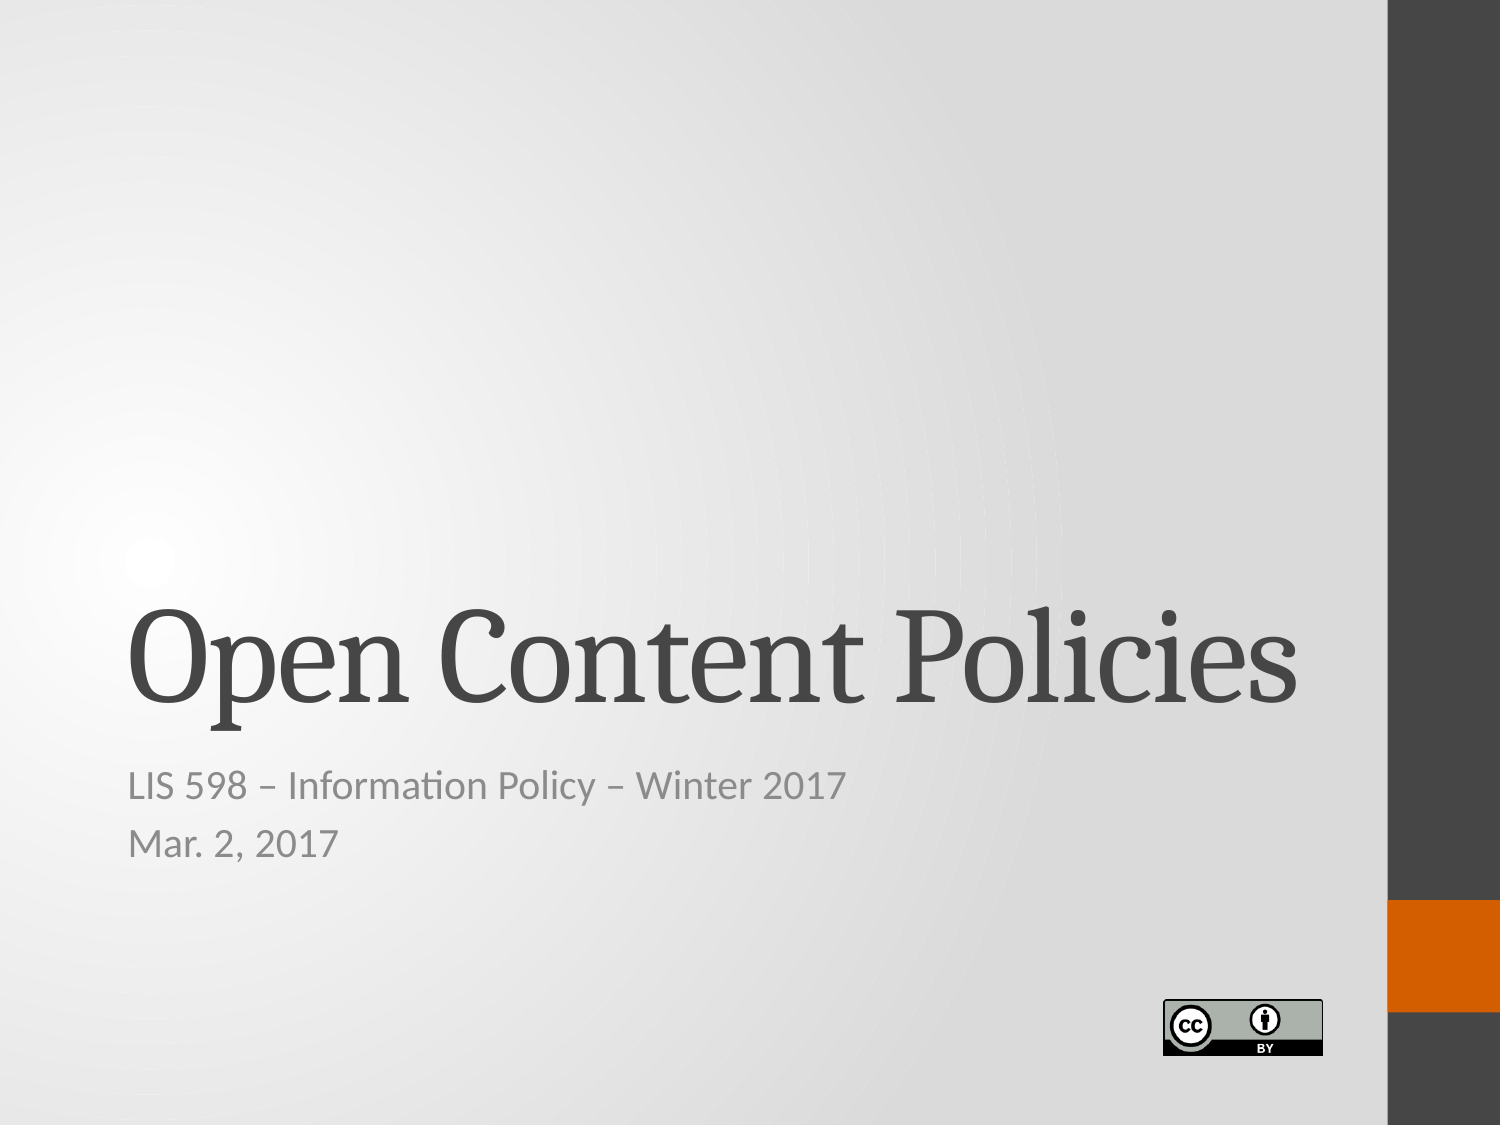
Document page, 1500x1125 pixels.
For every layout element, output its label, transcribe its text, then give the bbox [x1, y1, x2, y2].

title Open Content Policies [112, 312, 1350, 738]
picture [1162, 999, 1324, 1057]
subtitle LIS 598 – Information Policy – Winter 2017 Mar. 2, 2017 [112, 750, 1173, 925]
